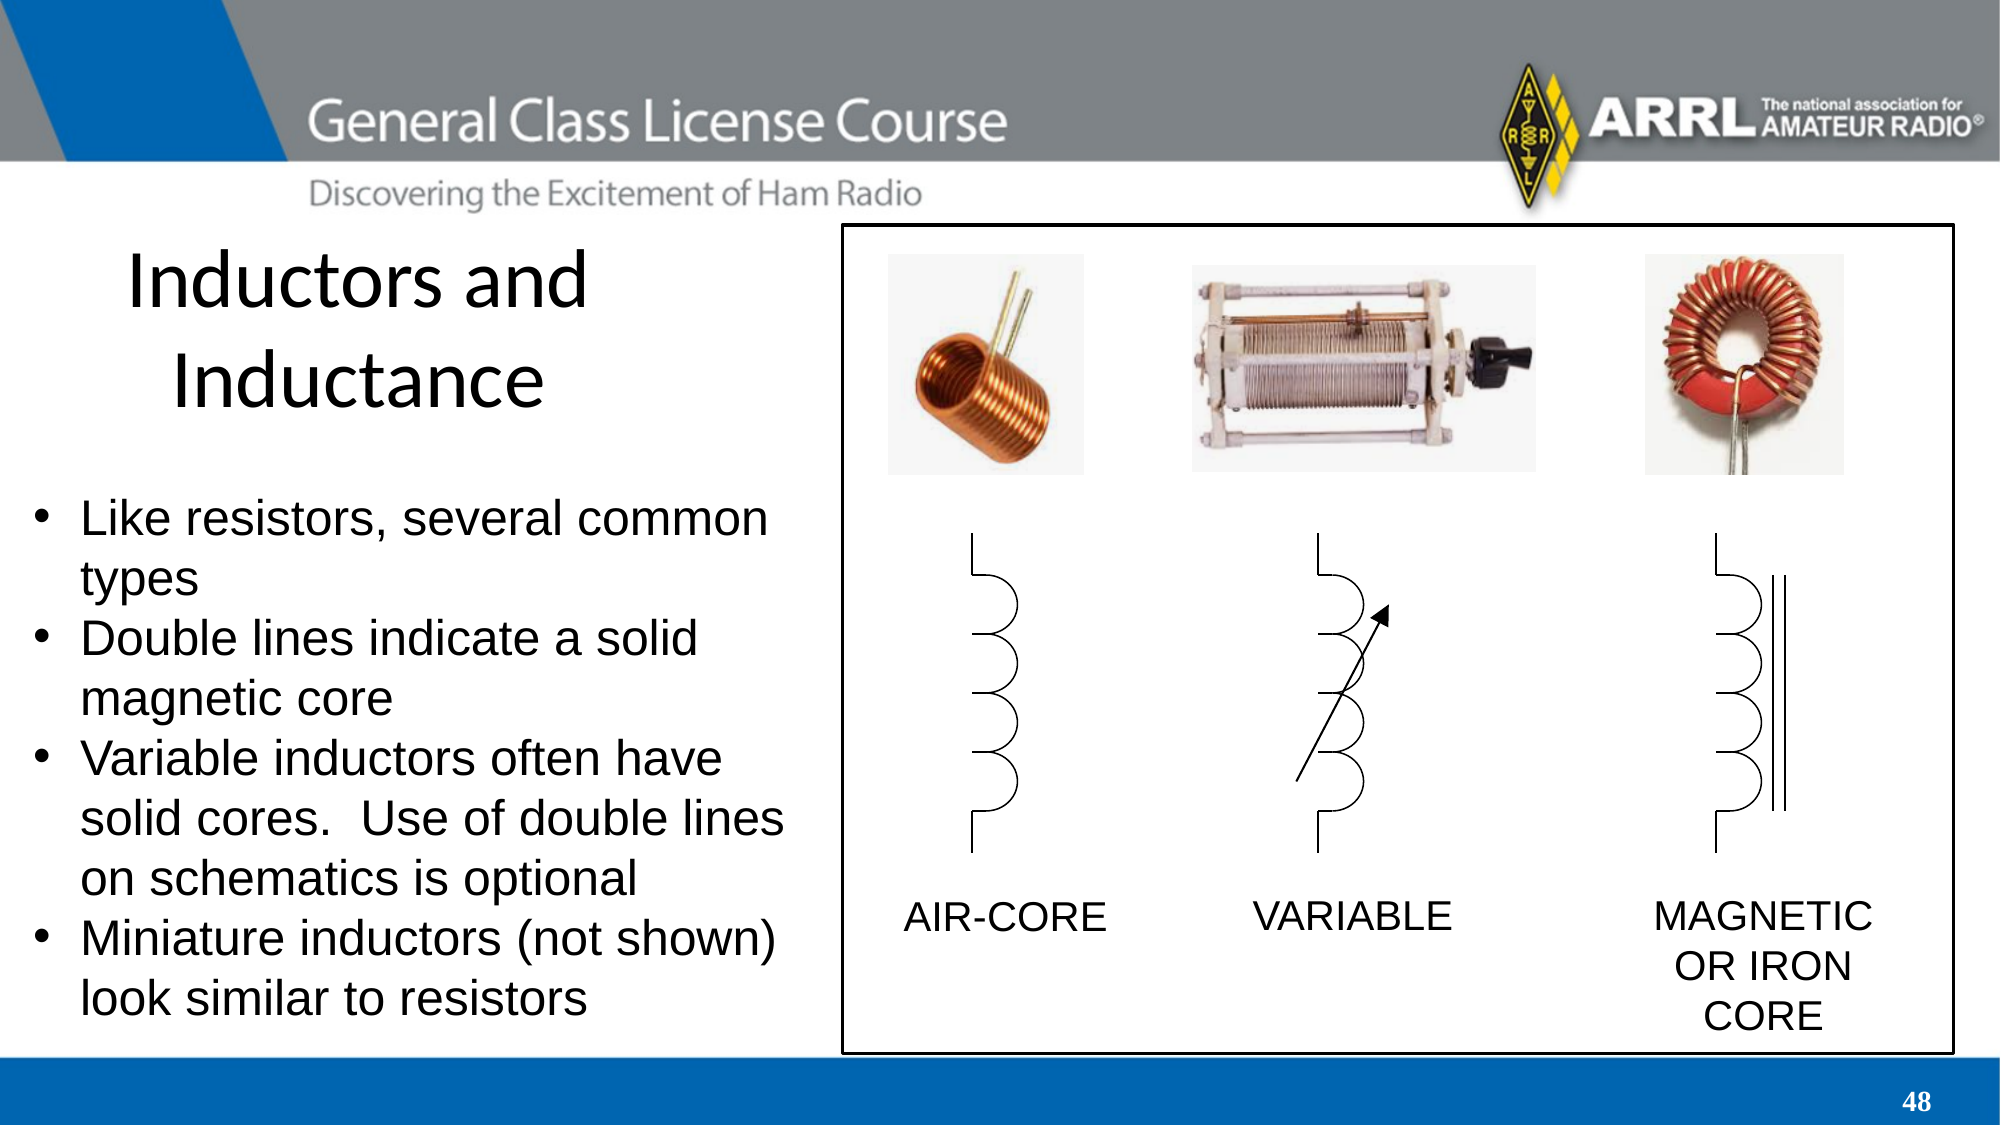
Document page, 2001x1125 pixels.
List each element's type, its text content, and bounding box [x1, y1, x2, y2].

title Inductors and Inductance [0, 216, 718, 360]
picture [0, 0, 2001, 1125]
text_box Like resistors, several common types Double lines indicate a solid magnetic core Variable inductors often have solid cores. Use of double lines on schematics is optional Miniature inductors (not shown) look similar to resistors [18, 477, 811, 1033]
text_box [841, 224, 1955, 1054]
